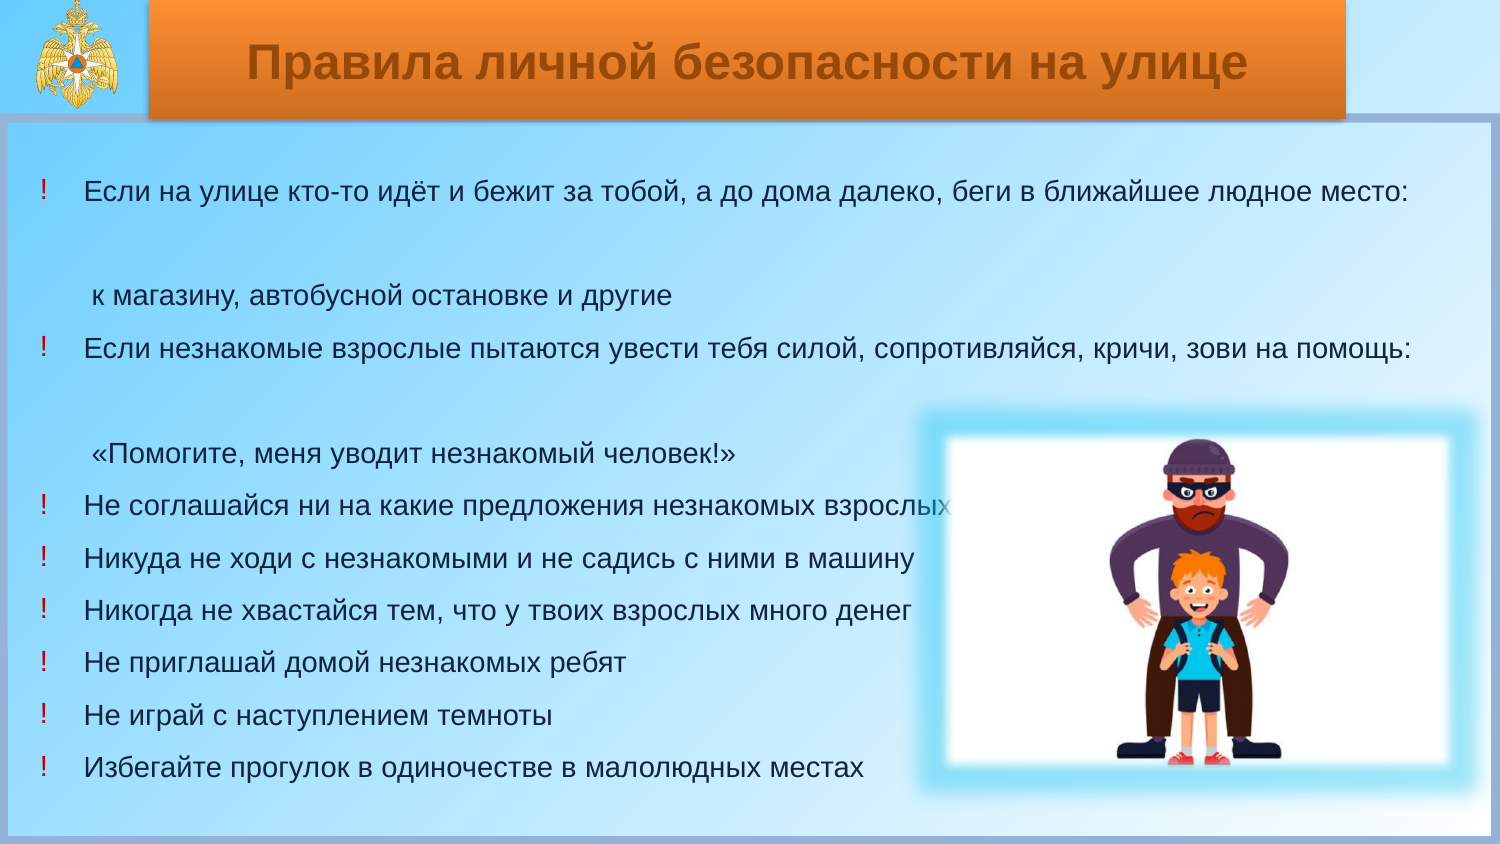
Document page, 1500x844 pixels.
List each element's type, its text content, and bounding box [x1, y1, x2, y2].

text_box Если на улице кто-то идёт и бежит за тобой, а до дома далеко, беги в ближайшее людное место: к магазину, автобусной остановке и другие Если незнакомые взрослые пытаются увести тебя силой, сопротивляйся, кричи, зови на помощь: «Помогите, меня уводит незнакомый человек!» Не соглашайся ни на какие предложения незнакомых взрослых Никуда не ходи с незнакомыми и не садись с ними в машину Никогда не хвастайся тем, что у твоих взрослых много денег Не приглашай домой незнакомых ребят Не играй с наступлением темноты Избегайте прогулок в одиночестве в малолюдных местах [25, 146, 1429, 844]
text_box [913, 404, 1429, 798]
picture [36, 0, 118, 109]
text_box Правила личной безопасности на улице [148, 0, 1346, 119]
picture [936, 426, 1459, 776]
